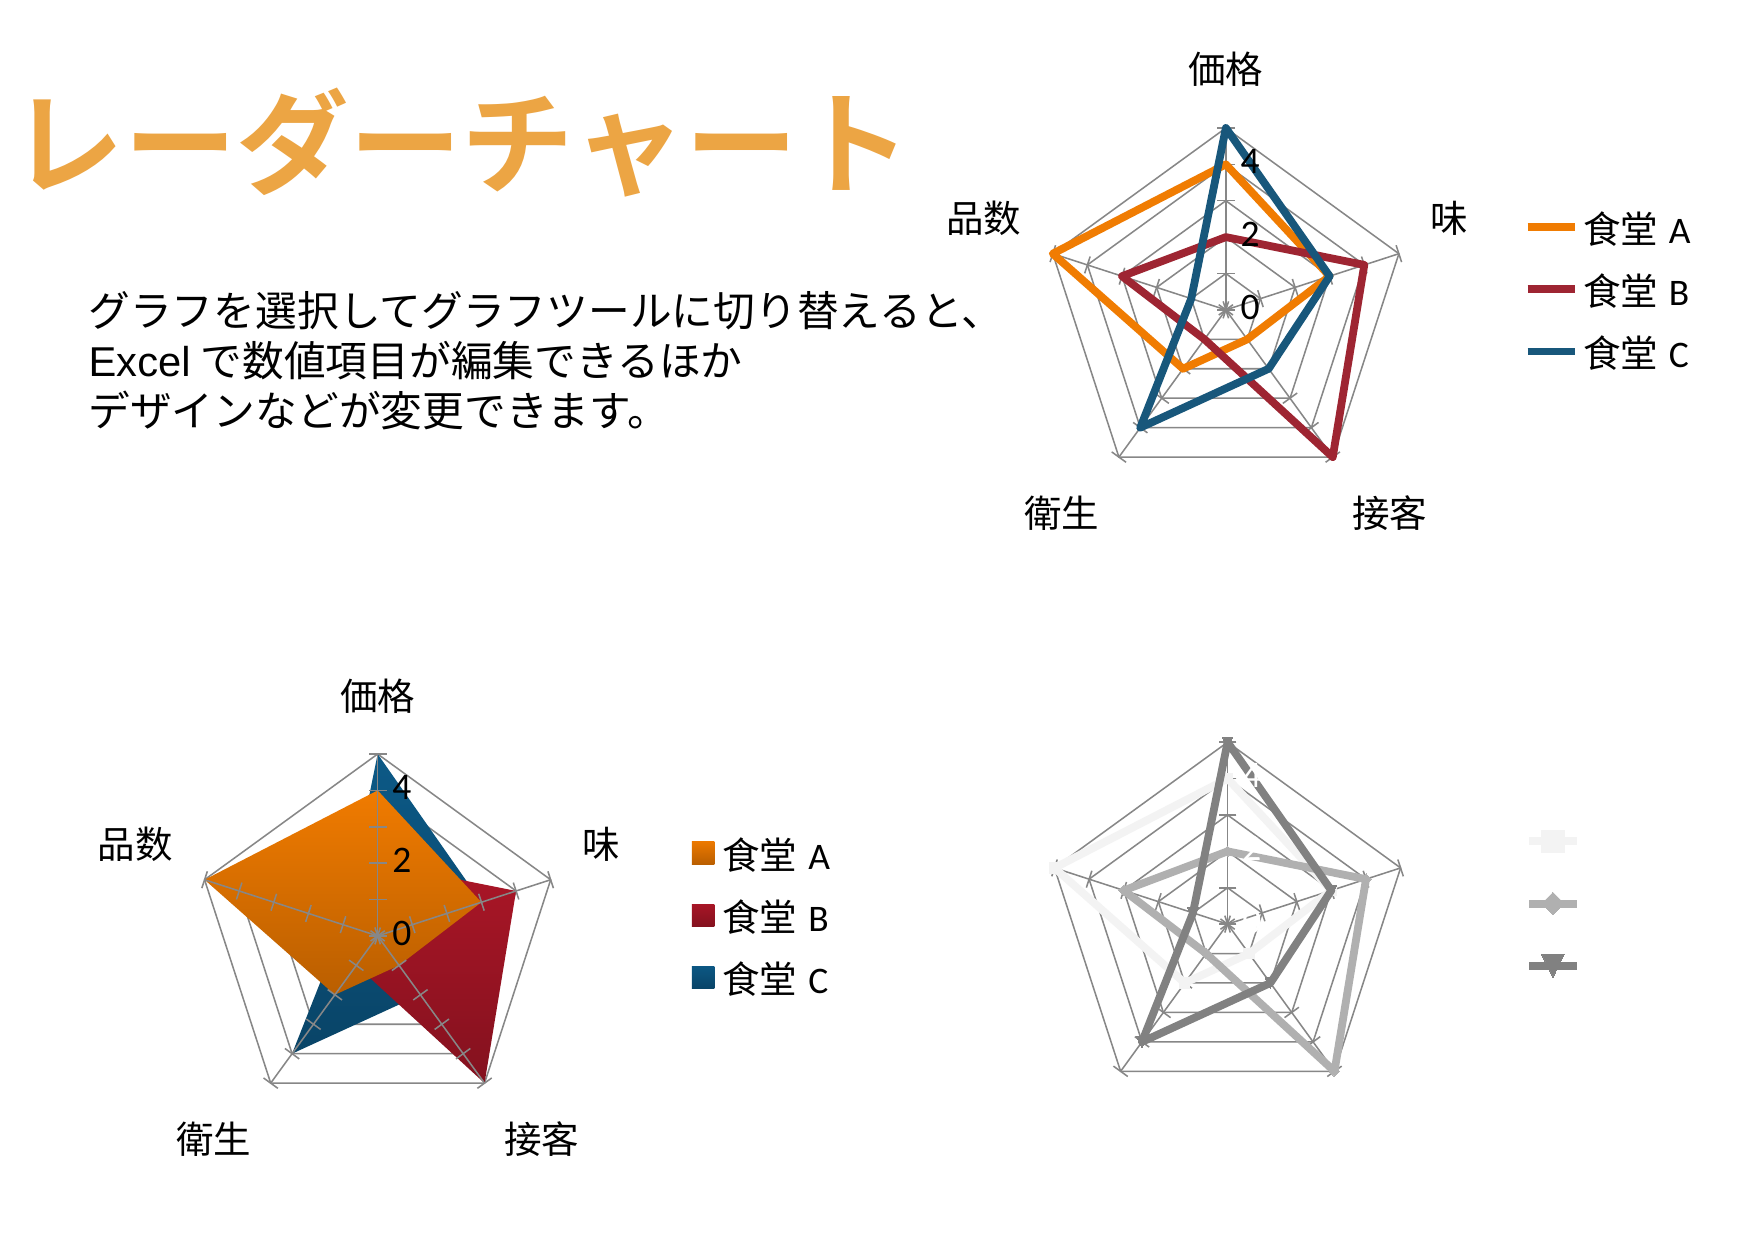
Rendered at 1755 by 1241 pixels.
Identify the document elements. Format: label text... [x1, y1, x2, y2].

chart [900, 643, 1718, 1164]
chart [38, 655, 856, 1176]
chart [898, 29, 1716, 550]
text_box レーダーチャート [0, 64, 893, 215]
text_box グラフを選択してグラフツールに切り替えると、 Excelで数値項目が編集できるほか デザインなどが変更できます。 [73, 277, 893, 443]
